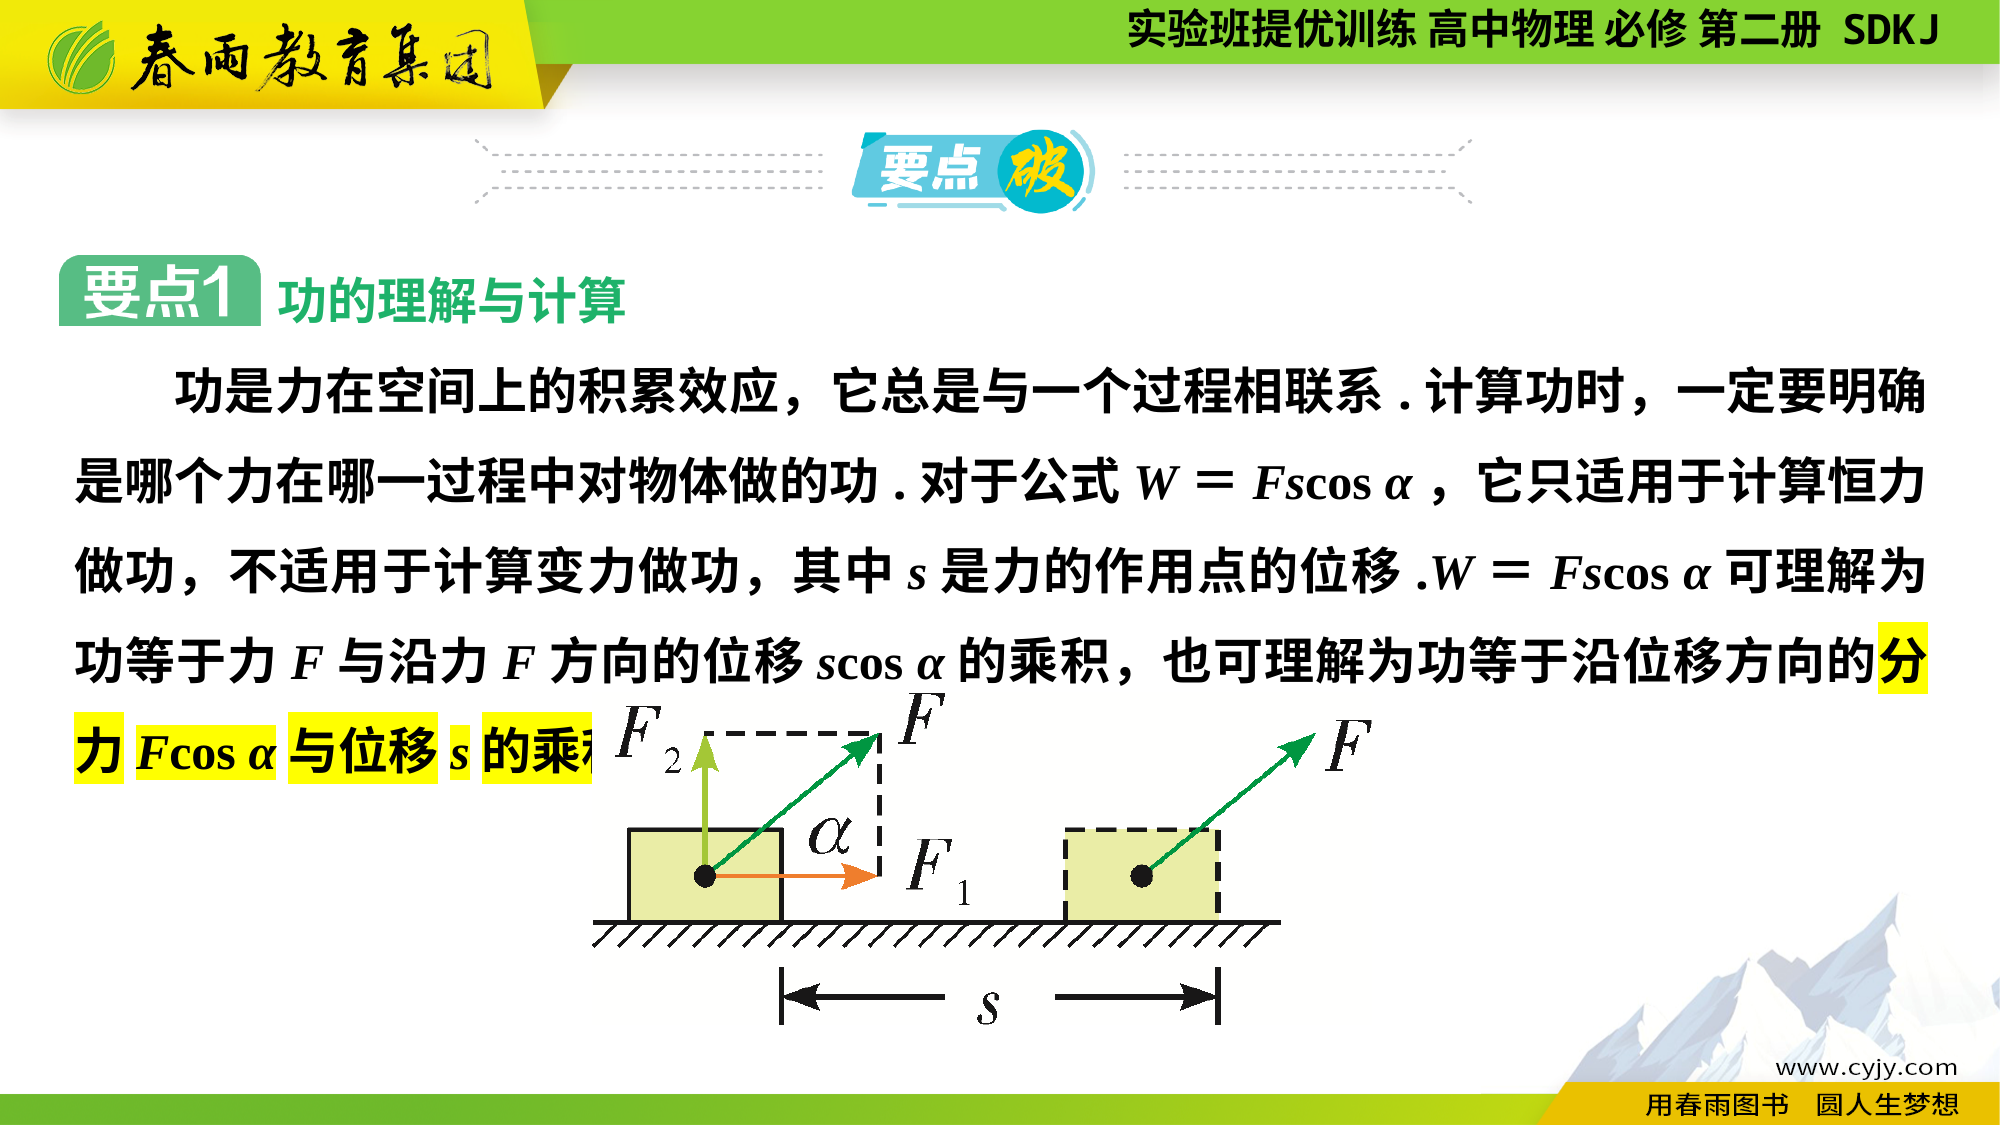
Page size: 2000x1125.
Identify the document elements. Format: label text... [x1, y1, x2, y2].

picture [0, 0, 2000, 1125]
list 功的理解与计算 功是力在空间上的积累效应，它总是与一个过程相联系.计算功时，一定要明确是哪个力在哪一过程中对物体做的功.对于公式W＝Fscos α，它只适用于计算恒力做功，不适用于计算变力做功，其中s是力的作用点的位移.W＝Fscos α可理解为功等于力F与沿力F方向的位移scos α的乘积，也可理解为功等于沿位移方向的分力Fcos α与位移s的乘积. [59, 232, 1944, 793]
